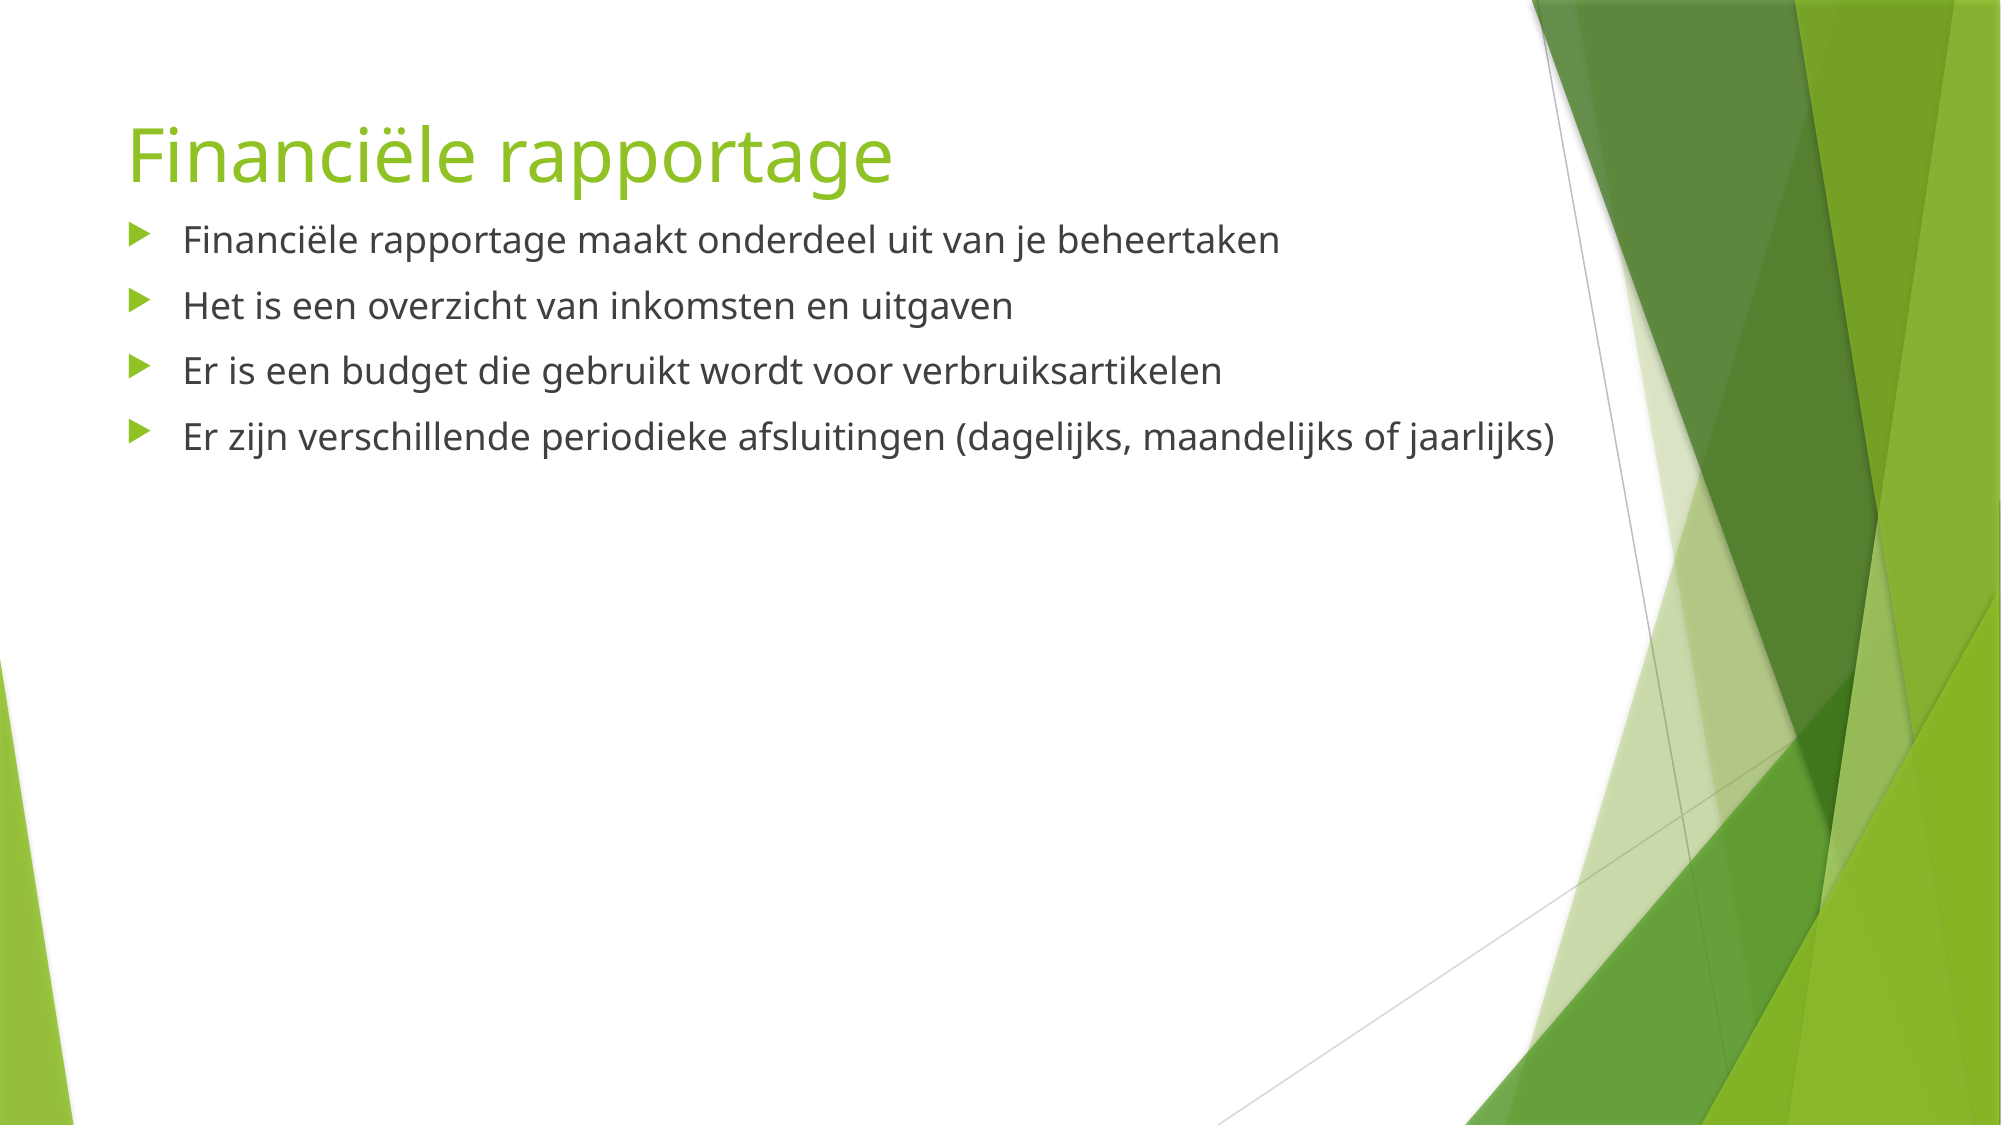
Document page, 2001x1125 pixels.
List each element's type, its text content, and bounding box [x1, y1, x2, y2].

title Financiële rapportage [111, 99, 1522, 208]
list Financiële rapportage maakt onderdeel uit van je beheertaken Het is een overzicht van inkomsten en uitgaven Er is een budget die gebruikt wordt voor verbruiksartikelen Er zijn verschillende periodieke afsluitingen (dagelijks, maandelijks of jaarlijks) [111, 208, 1625, 845]
